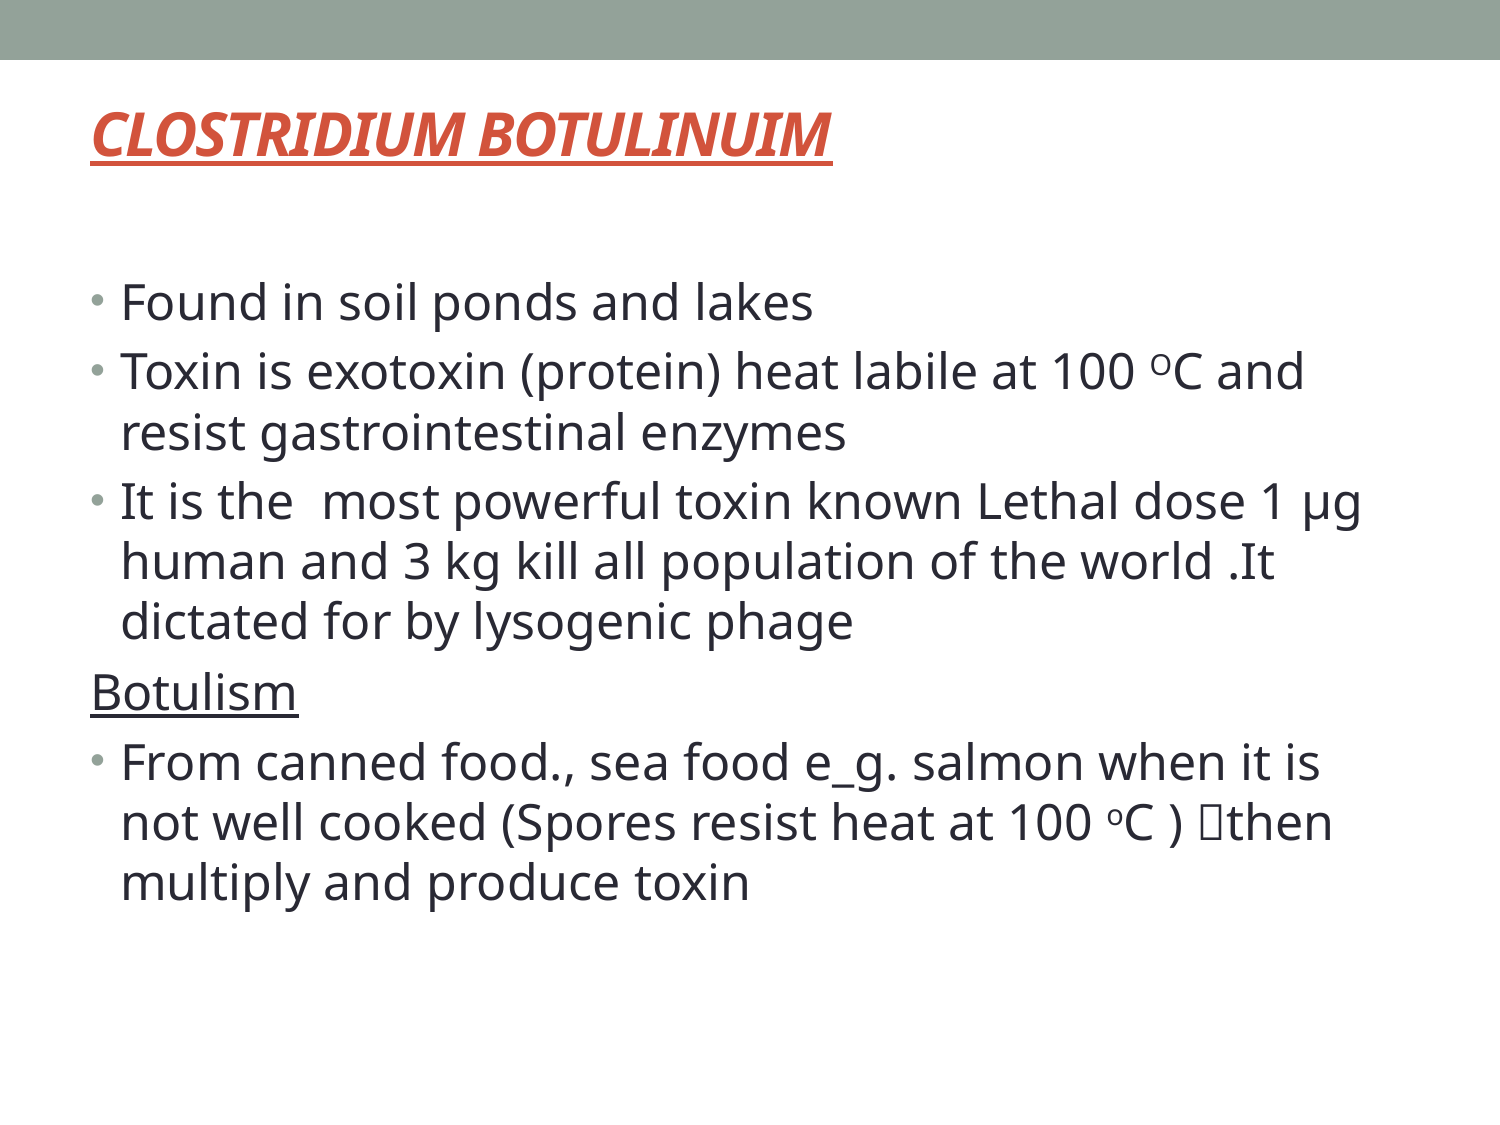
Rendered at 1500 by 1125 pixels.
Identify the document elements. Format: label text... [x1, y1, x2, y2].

list Found in soil ponds and lakes Toxin is exotoxin (protein) heat labile at 100 OC and resist gastrointestinal enzymes It is the most powerful toxin known Lethal dose 1 µg human and 3 kg kill all population of the world .It dictated for by lysogenic phage Botulism From canned food., sea food e_g. salmon when it is not well cooked (Spores resist heat at 100 oC ) then multiply and produce toxin [75, 262, 1425, 1063]
title CLOSTRIDIUM BOTULINUIM [75, 87, 1425, 250]
